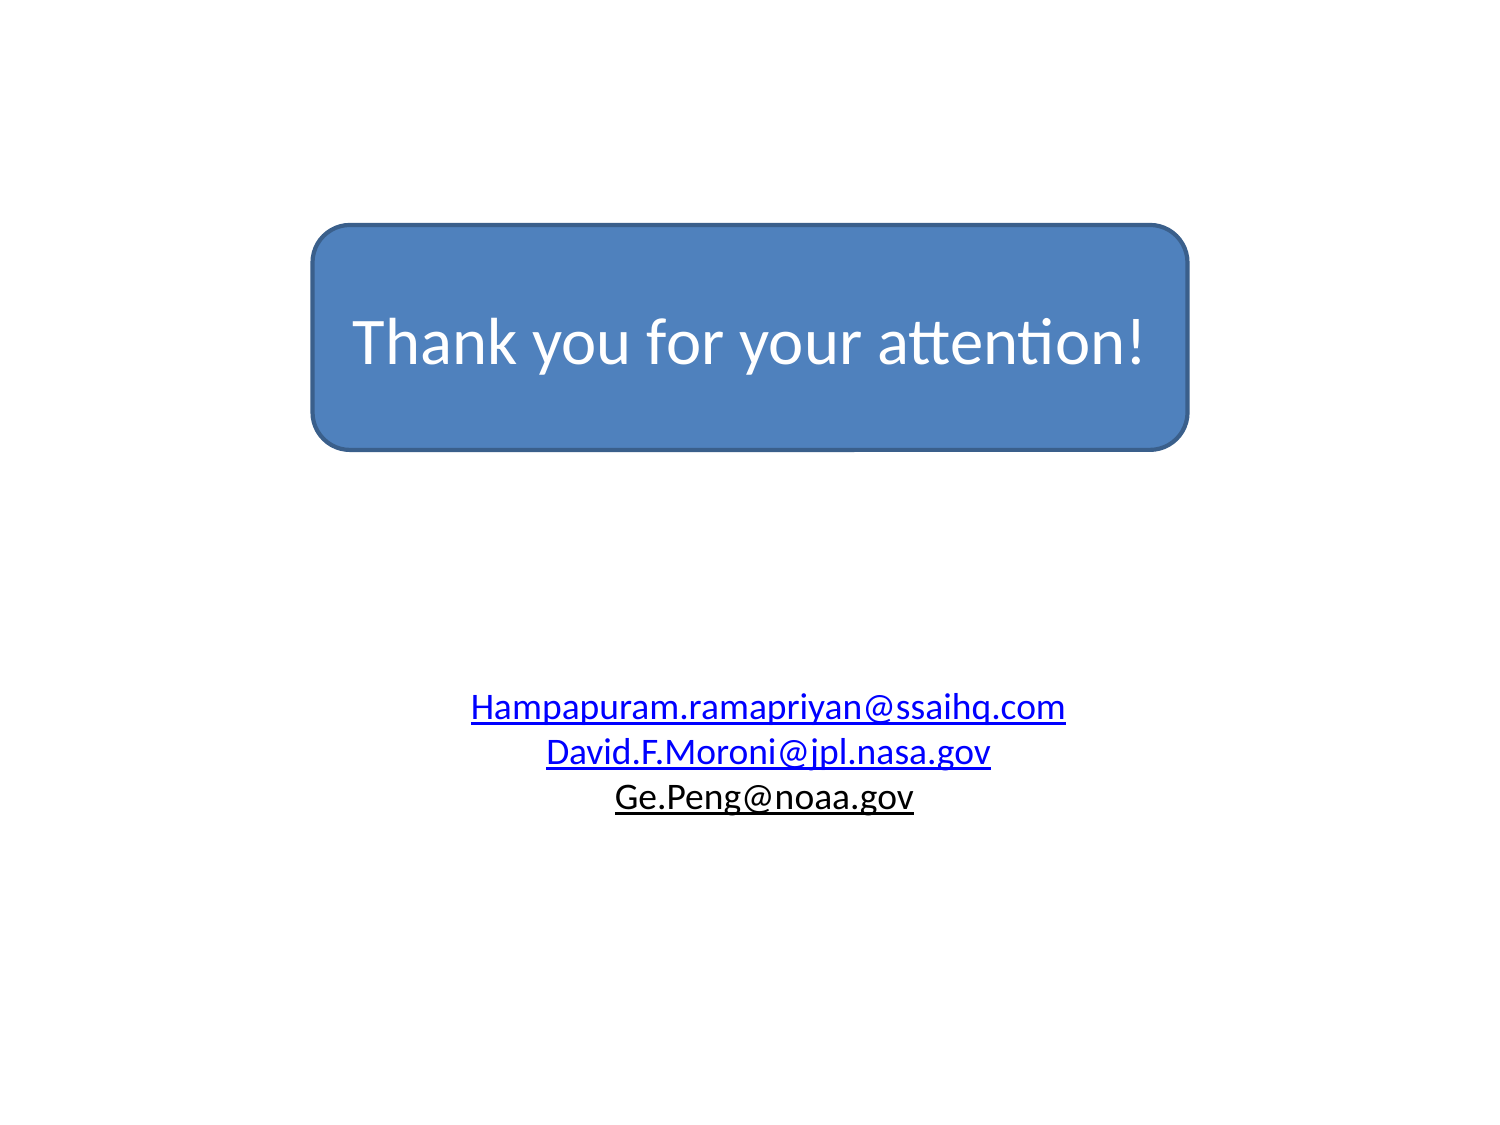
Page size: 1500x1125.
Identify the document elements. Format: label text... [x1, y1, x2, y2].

text_box Hampapuram.ramapriyan@ssaihq.com David.F.Moroni@jpl.nasa.gov Ge.Peng@noaa.gov [274, 674, 1263, 825]
text_box Thank you for your attention! [310, 222, 1190, 453]
